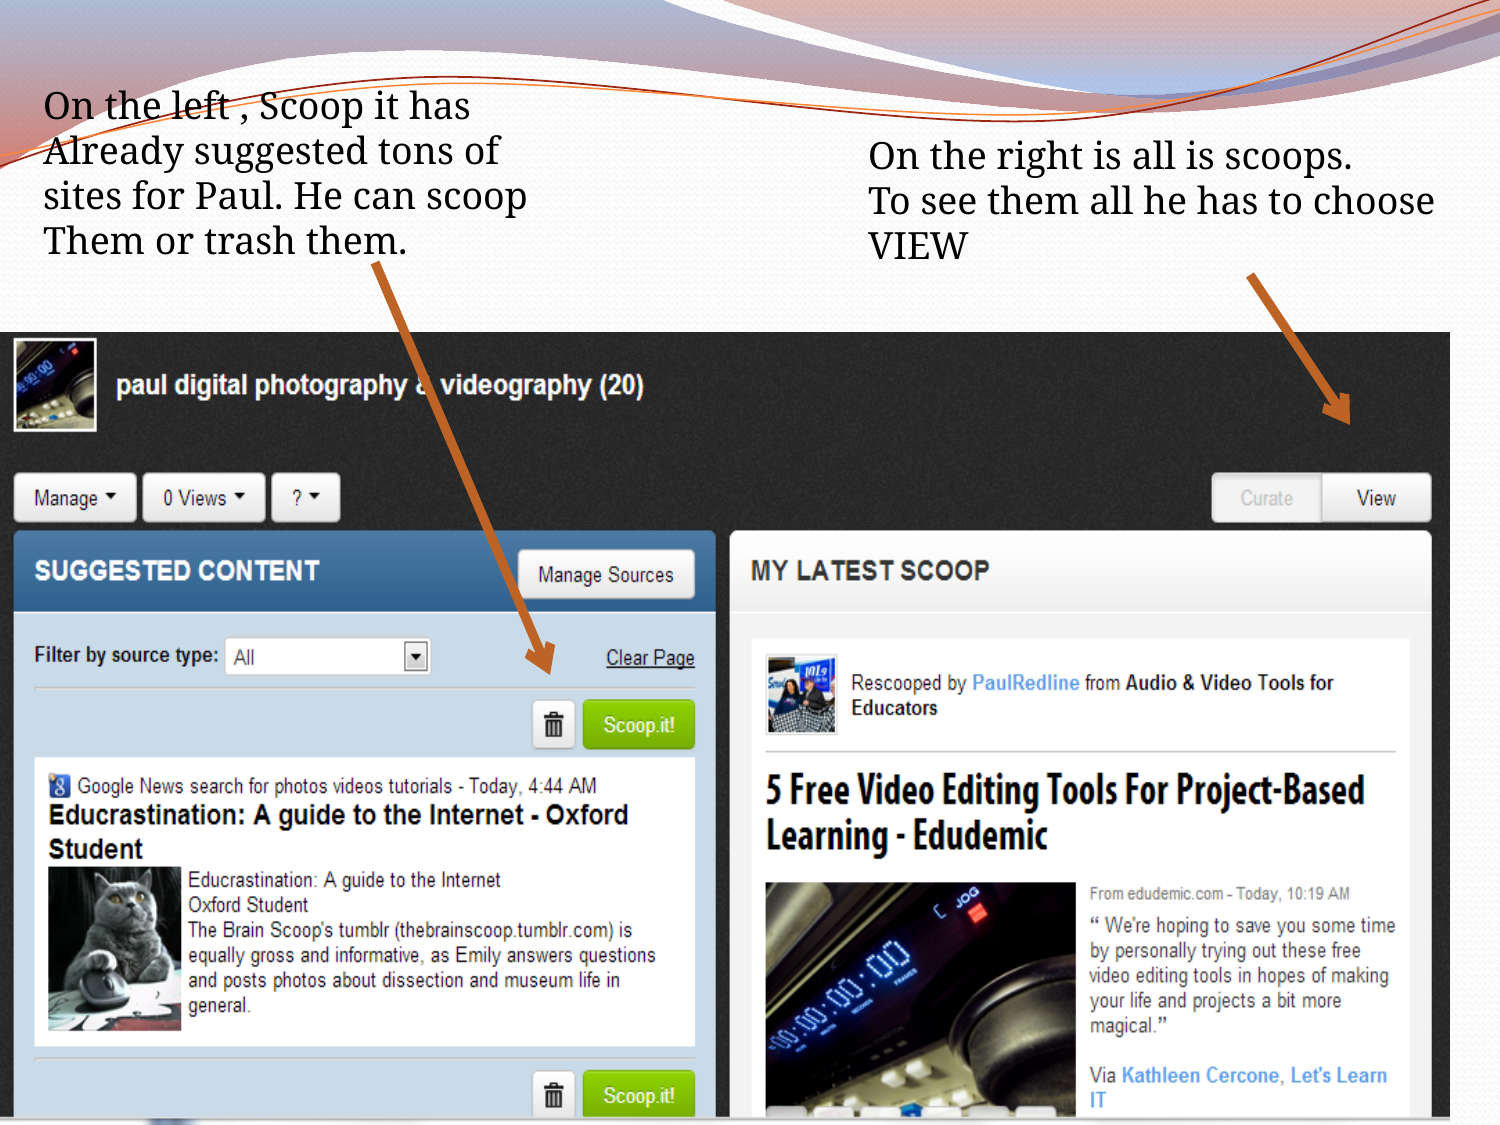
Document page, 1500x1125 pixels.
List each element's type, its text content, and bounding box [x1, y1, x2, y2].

picture [0, 332, 1451, 1125]
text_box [1249, 274, 1351, 426]
text_box On the left , Scoop it has Already suggested tons of sites for Paul. He can scoop Them or trash them. [28, 74, 544, 270]
text_box On the right is all is scoops. To see them all he has to choose VIEW [853, 124, 1452, 275]
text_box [374, 262, 551, 676]
